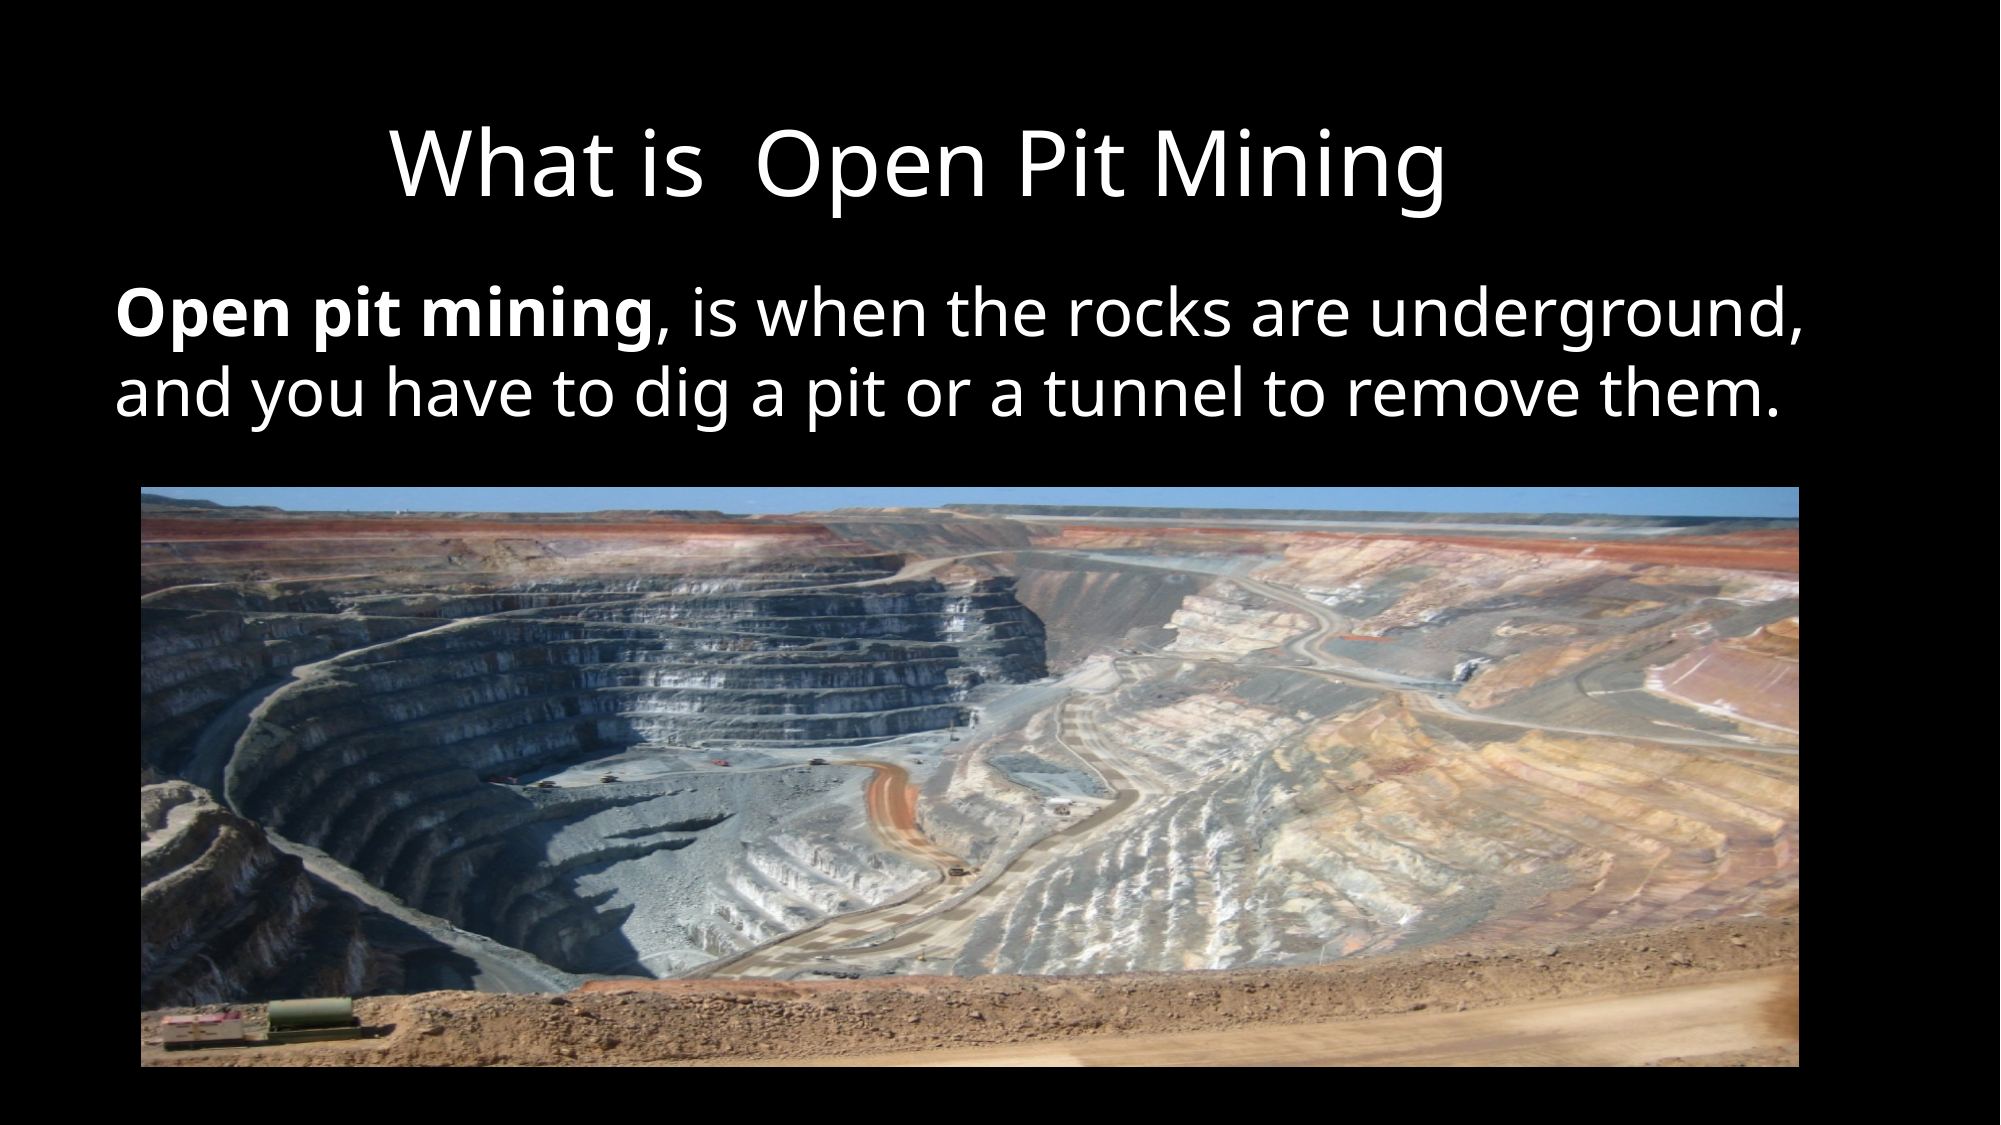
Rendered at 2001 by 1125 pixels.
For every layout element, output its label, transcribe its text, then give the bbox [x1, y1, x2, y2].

list Open pit mining, is when the rocks are underground, and you have to dig a pit or a tunnel to remove them. [99, 262, 1904, 1005]
title What is Open Pit Mining [306, 40, 1502, 262]
picture [140, 486, 1800, 1067]
